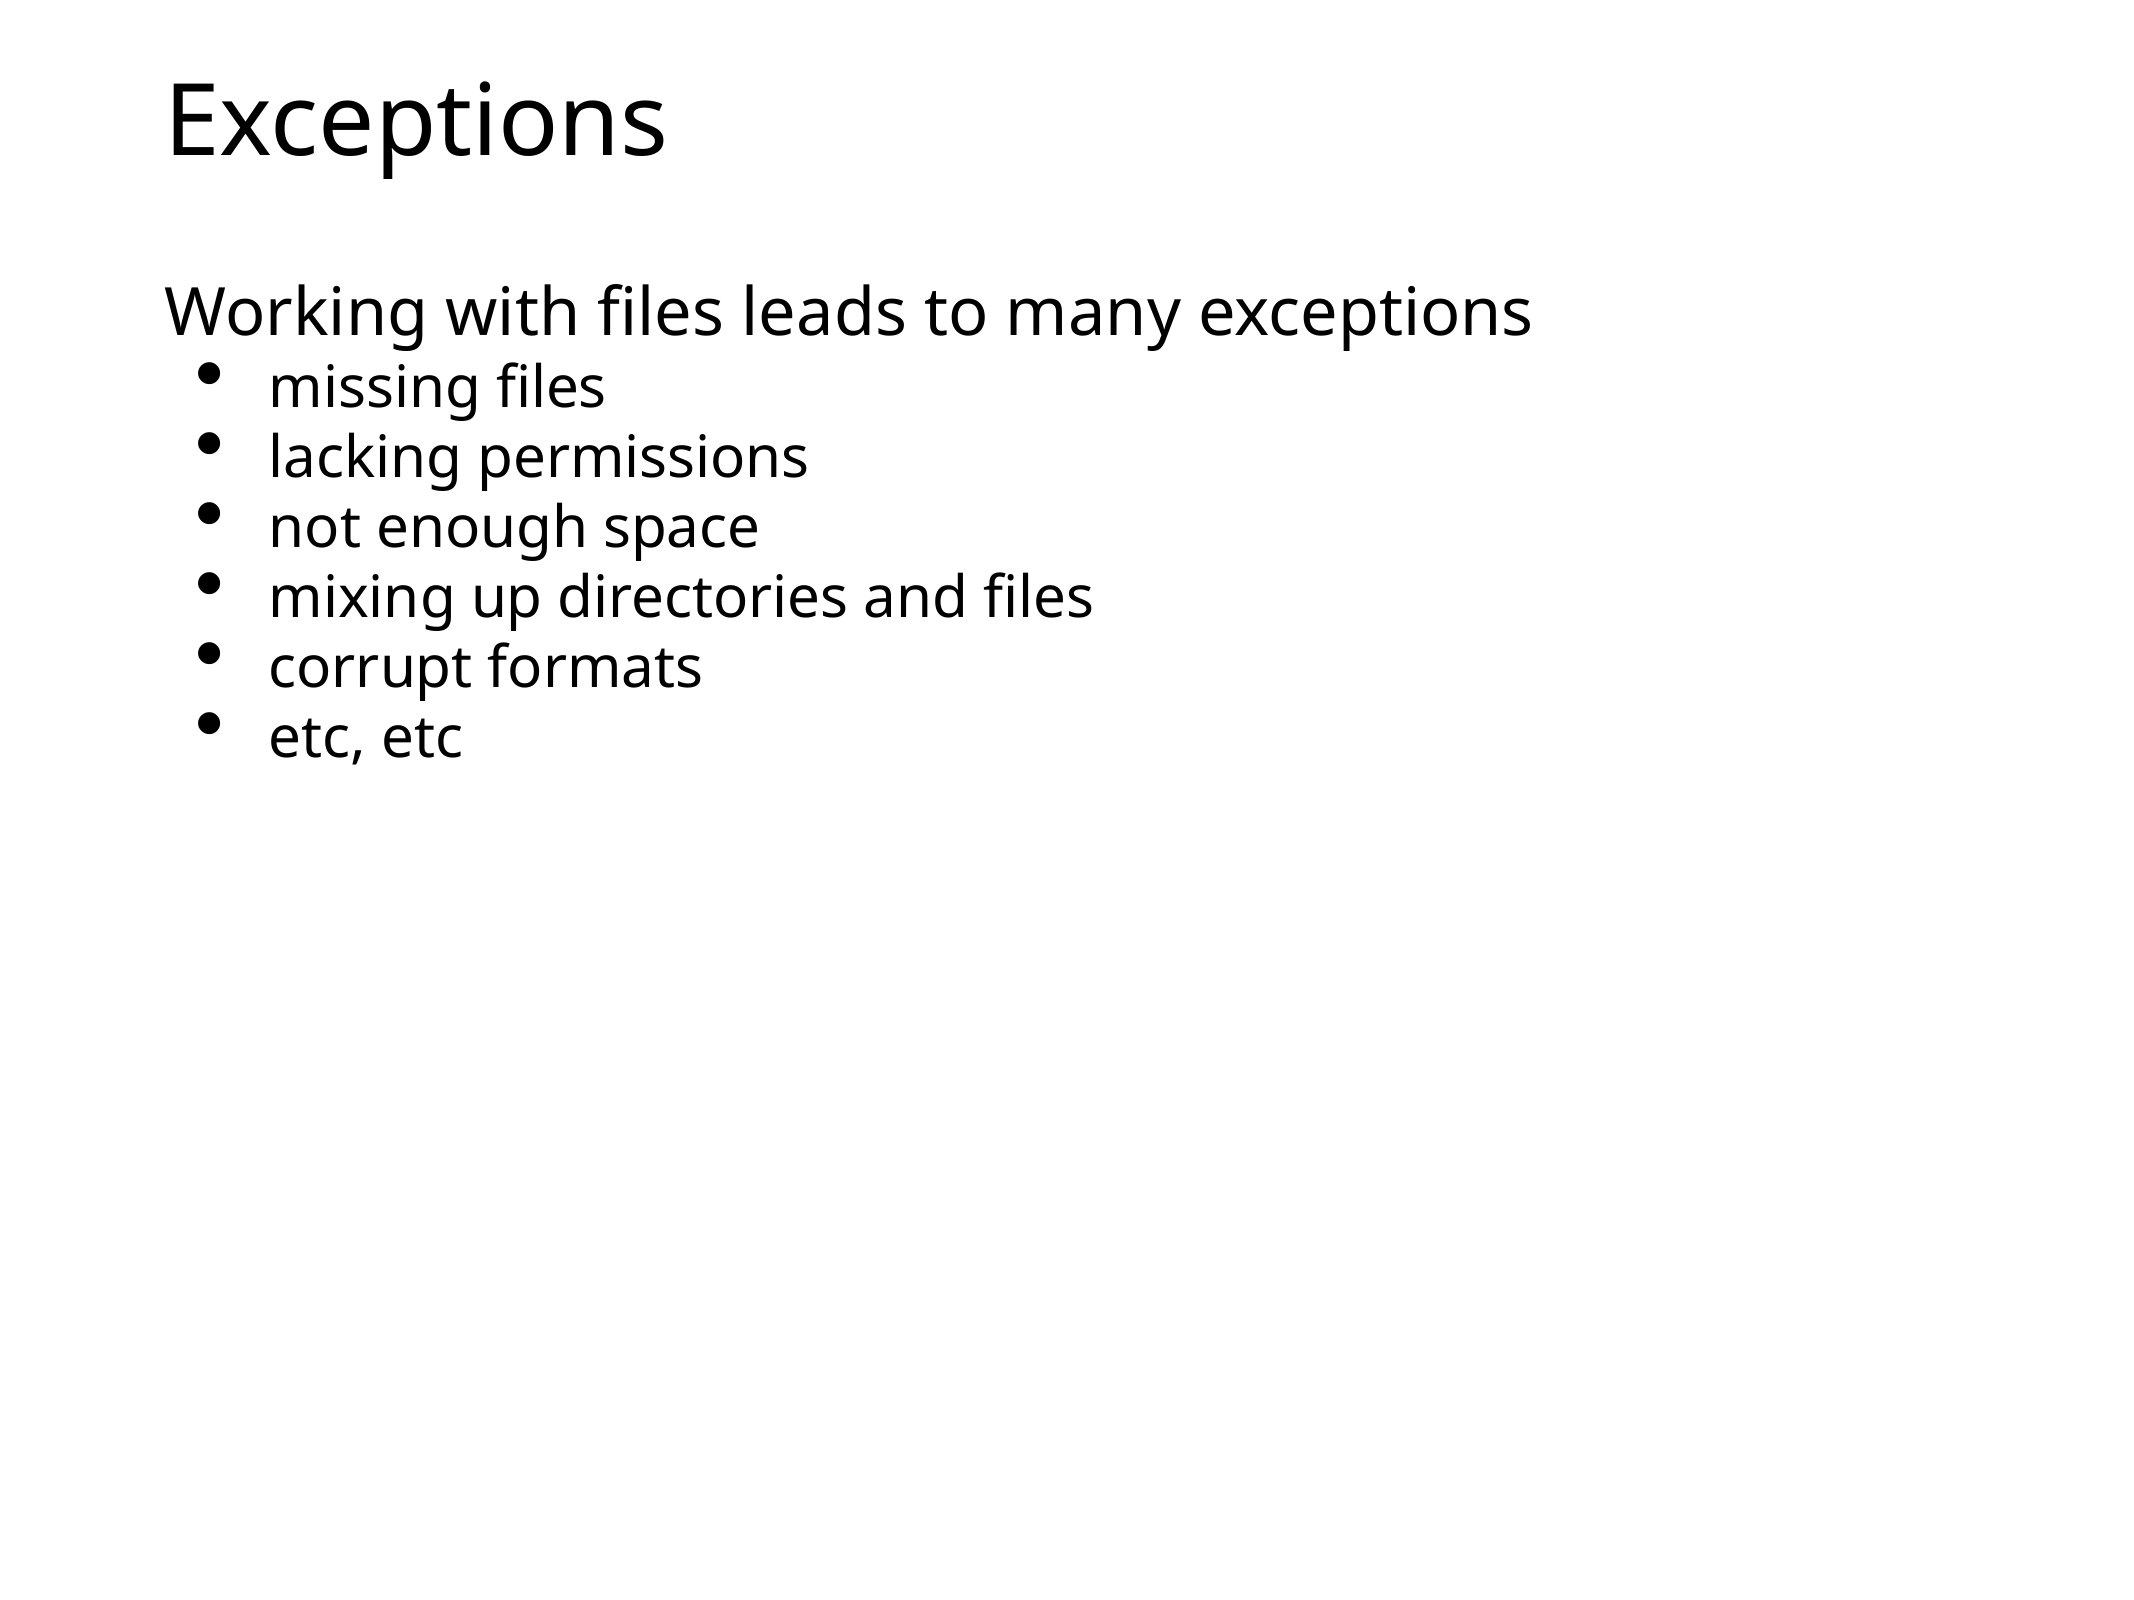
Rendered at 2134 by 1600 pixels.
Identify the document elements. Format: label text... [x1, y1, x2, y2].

list Working with files leads to many exceptions missing files lacking permissions not enough space mixing up directories and files corrupt formats etc, etc [155, 259, 1978, 801]
title Exceptions [155, 41, 1978, 191]
